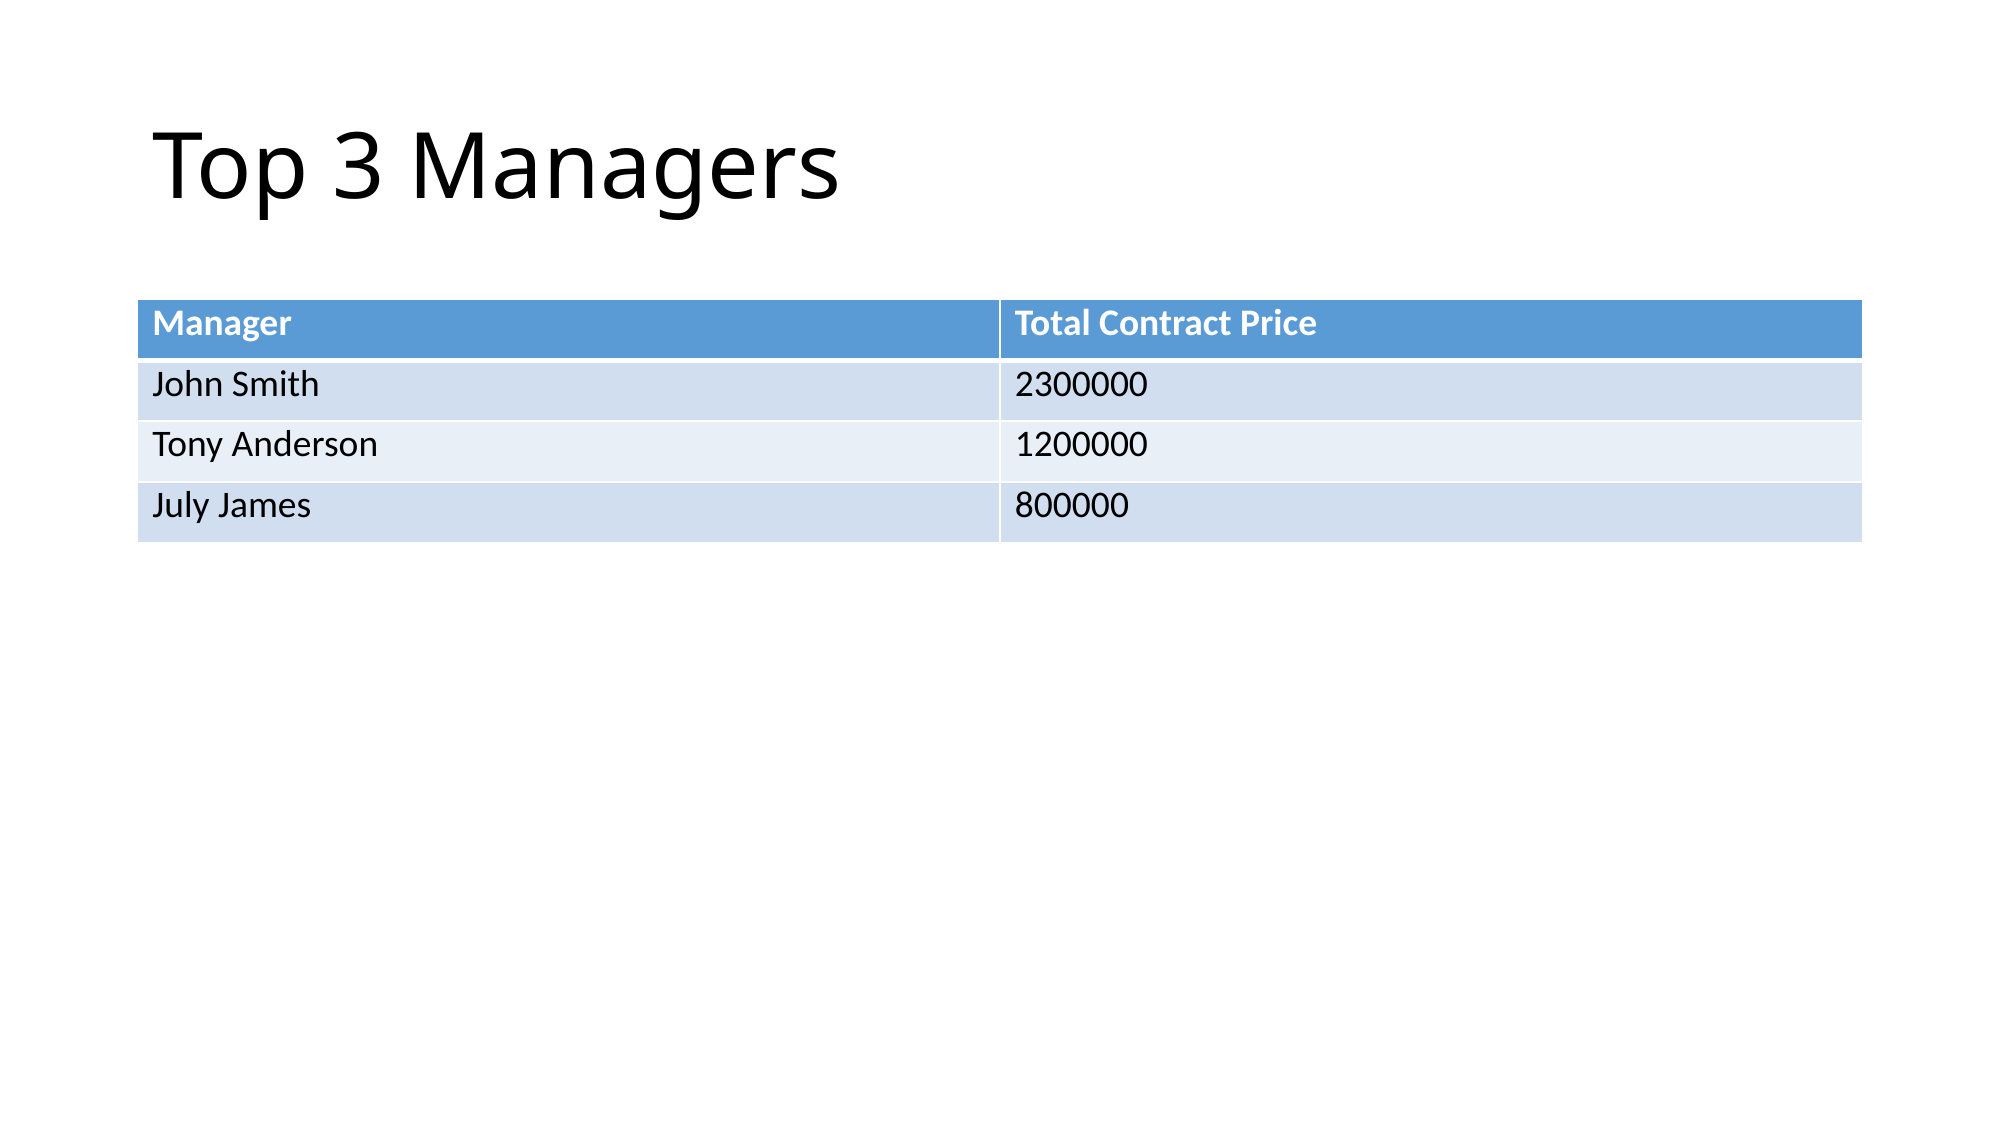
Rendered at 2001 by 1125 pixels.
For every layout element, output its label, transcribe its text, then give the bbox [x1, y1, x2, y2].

table_cell John Smith [138, 363, 999, 420]
table_header Total Contract Price [1001, 300, 1862, 358]
table_cell Tony Anderson [138, 422, 999, 481]
table_cell 800000 [1001, 483, 1862, 542]
title Top 3 Managers [137, 59, 1863, 278]
table_cell 1200000 [1001, 422, 1862, 481]
table_header Manager [138, 300, 999, 358]
table_cell July James [138, 483, 999, 542]
table_cell 2300000 [1001, 363, 1862, 420]
